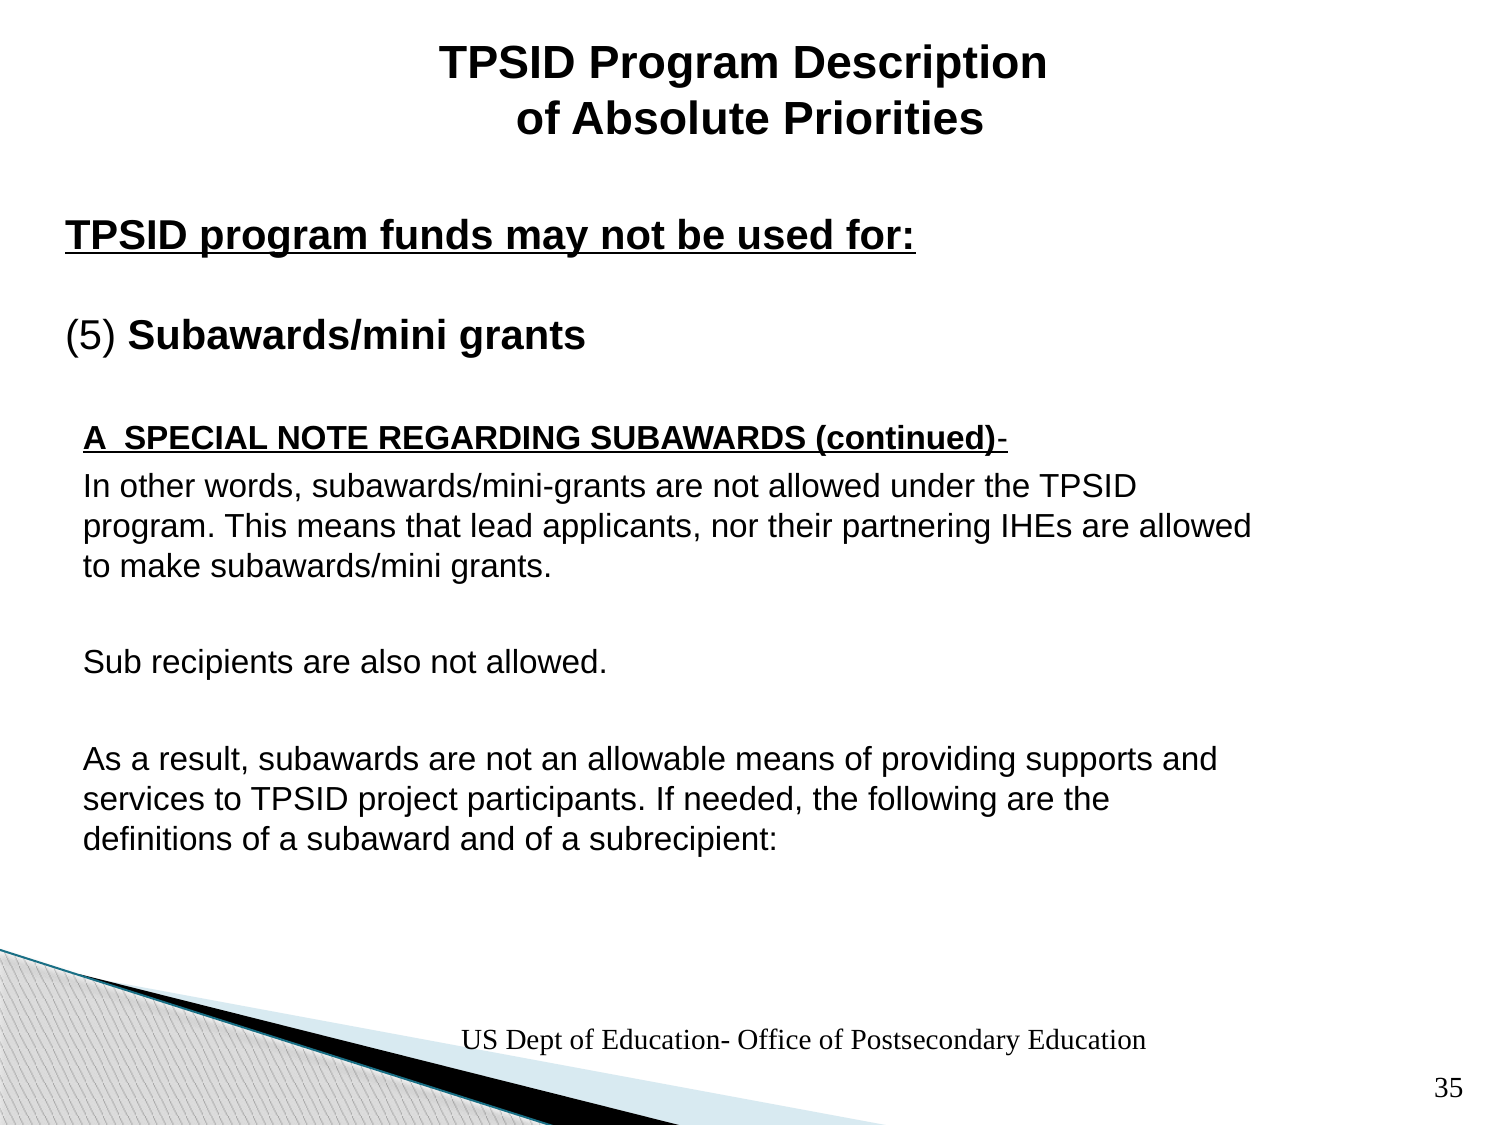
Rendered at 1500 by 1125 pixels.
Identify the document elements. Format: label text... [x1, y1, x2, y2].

footer US Dept of Education- Office of Postsecondary Education [387, 1025, 1163, 1063]
title TPSID Program Description of Absolute Priorities [37, 24, 1450, 152]
slide_number 35 [1418, 1051, 1479, 1112]
list TPSID program funds may not be used for: (5) Subawards/mini grants A SPECIAL NOTE REGARDING SUBAWARDS (continued)- In other words, subawards/mini-grants are not allowed under the TPSID program. This means that lead applicants, nor their partnering IHEs are allowed to make subawards/mini grants. Sub recipients are also not allowed. As a result, subawards are not an allowable means of providing supports and services to TPSID project participants. If needed, the following are the definitions of a subaward and of a subrecipient: [50, 152, 1275, 759]
